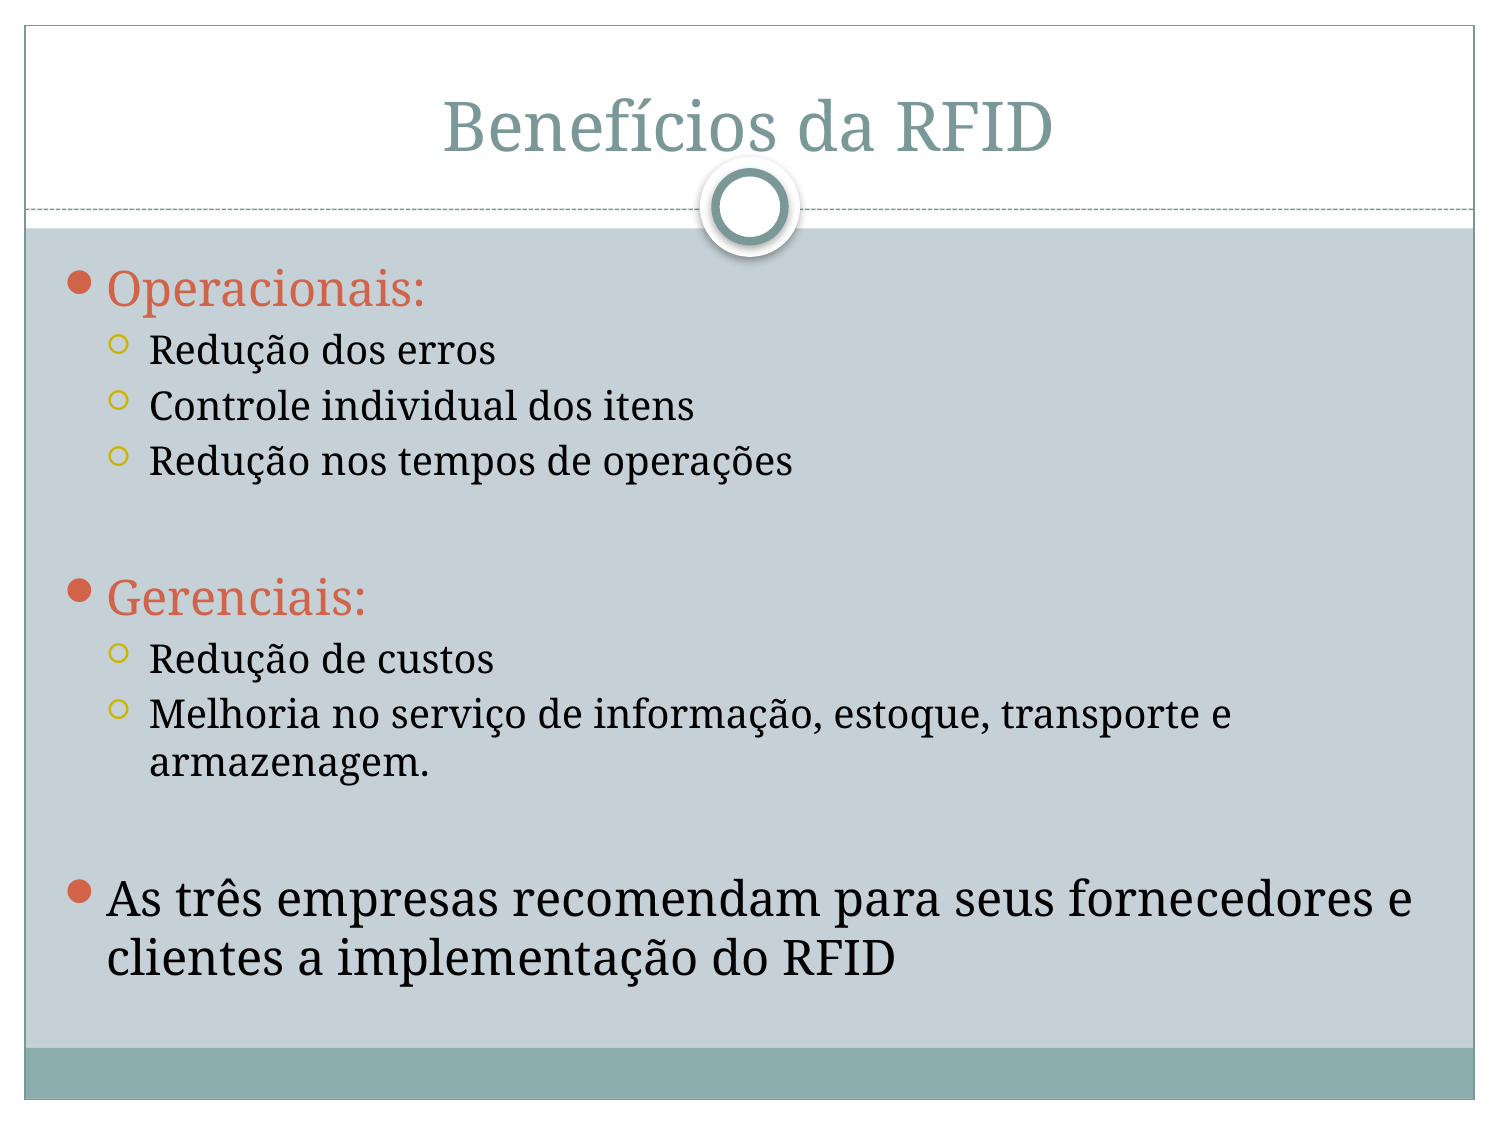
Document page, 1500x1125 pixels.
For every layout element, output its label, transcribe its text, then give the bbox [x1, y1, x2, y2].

list Operacionais: Redução dos erros Controle individual dos itens Redução nos tempos de operações Gerenciais: Redução de custos Melhoria no serviço de informação, estoque, transporte e armazenagem. As três empresas recomendam para seus fornecedores e clientes a implementação do RFID [49, 250, 1445, 1001]
title Benefícios da RFID [49, 37, 1450, 173]
